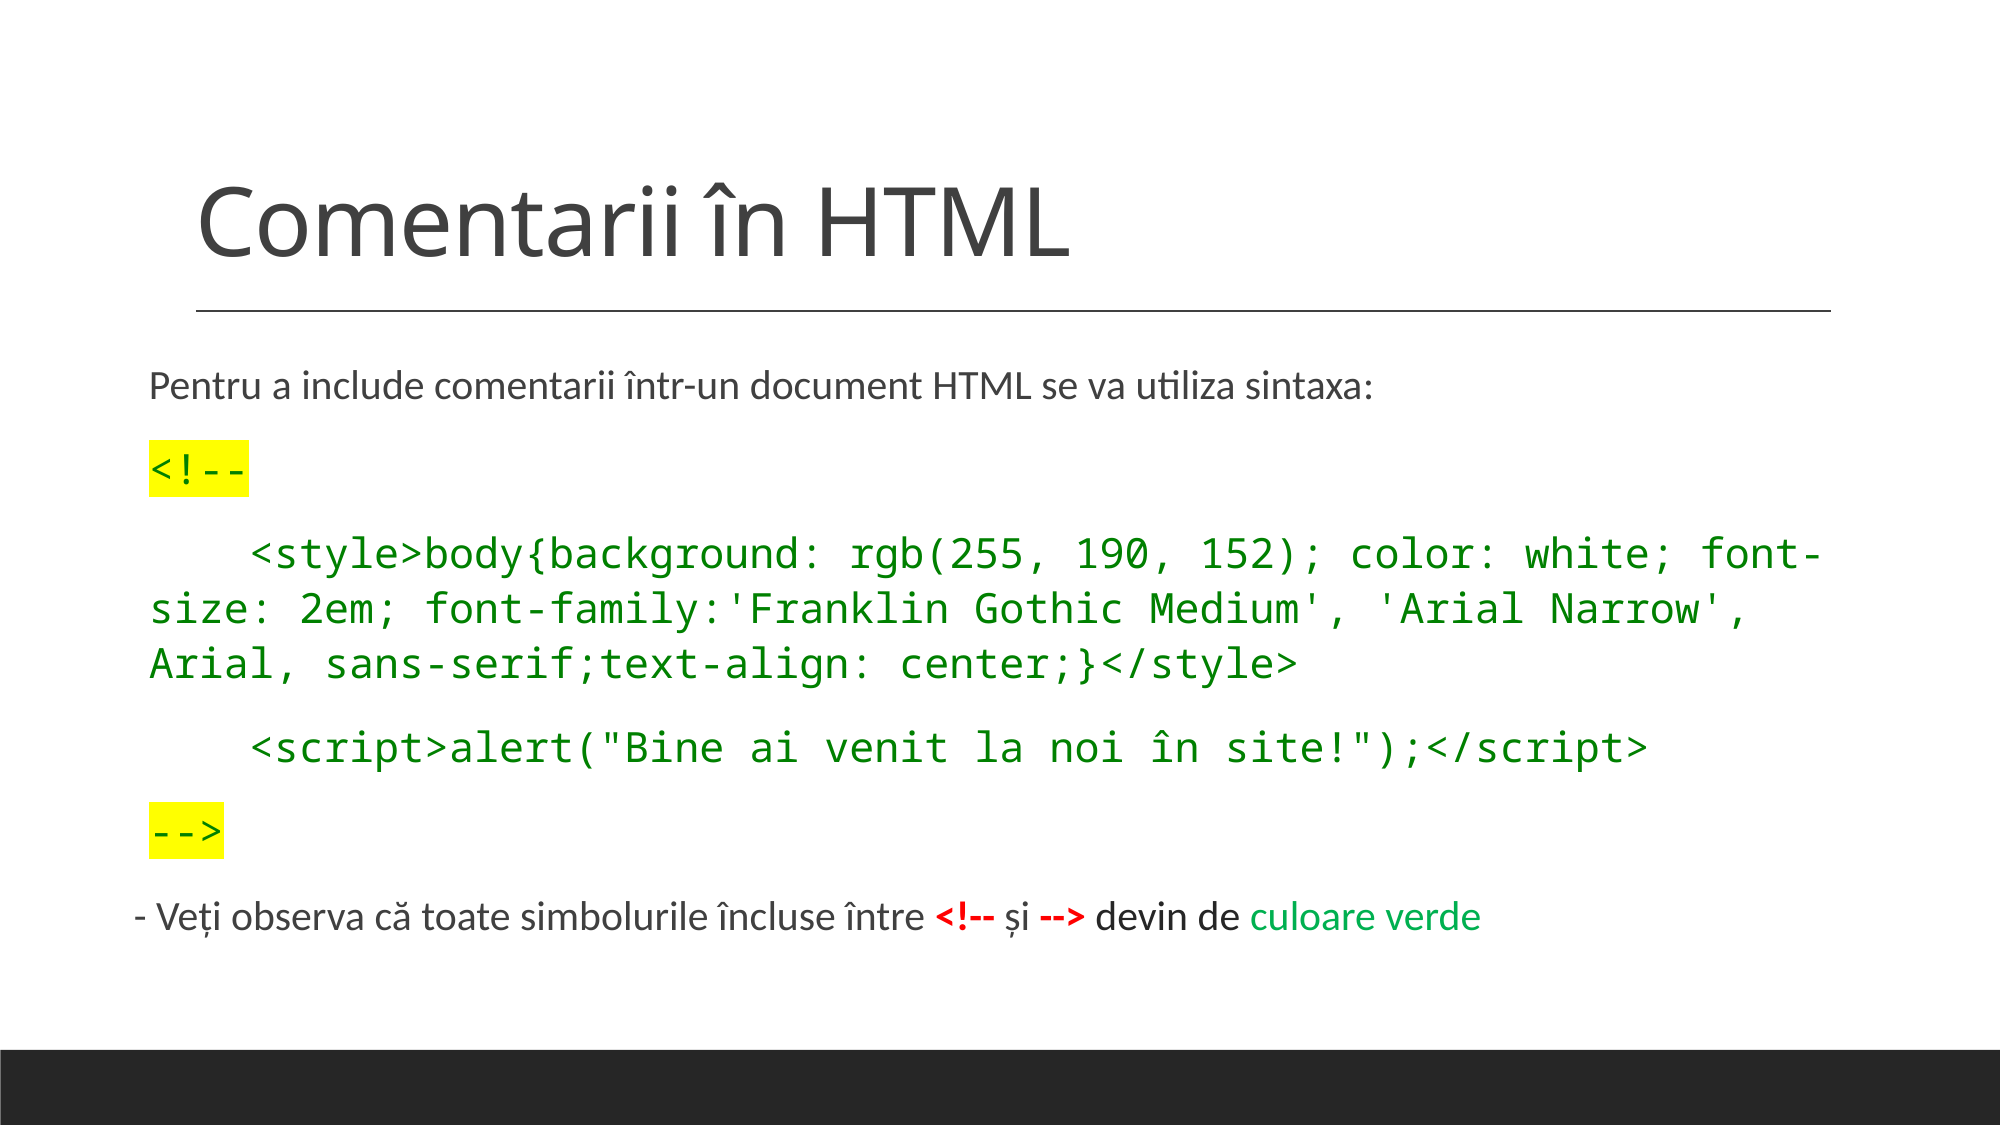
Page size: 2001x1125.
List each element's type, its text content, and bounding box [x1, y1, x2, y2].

list Pentru a include comentarii într-un document HTML se va utiliza sintaxa: <!-- <style>body{background: rgb(255, 190, 152); color: white; font-size: 2em; font-family:'Franklin Gothic Medium', 'Arial Narrow', Arial, sans-serif;text-align: center;}</style> <script>alert("Bine ai venit la noi în site!");</script> --> - Veți observa că toate simbolurile încluse între <!-- și --> devin de culoare verde [133, 345, 1830, 963]
title Comentarii în HTML [180, 47, 1830, 285]
